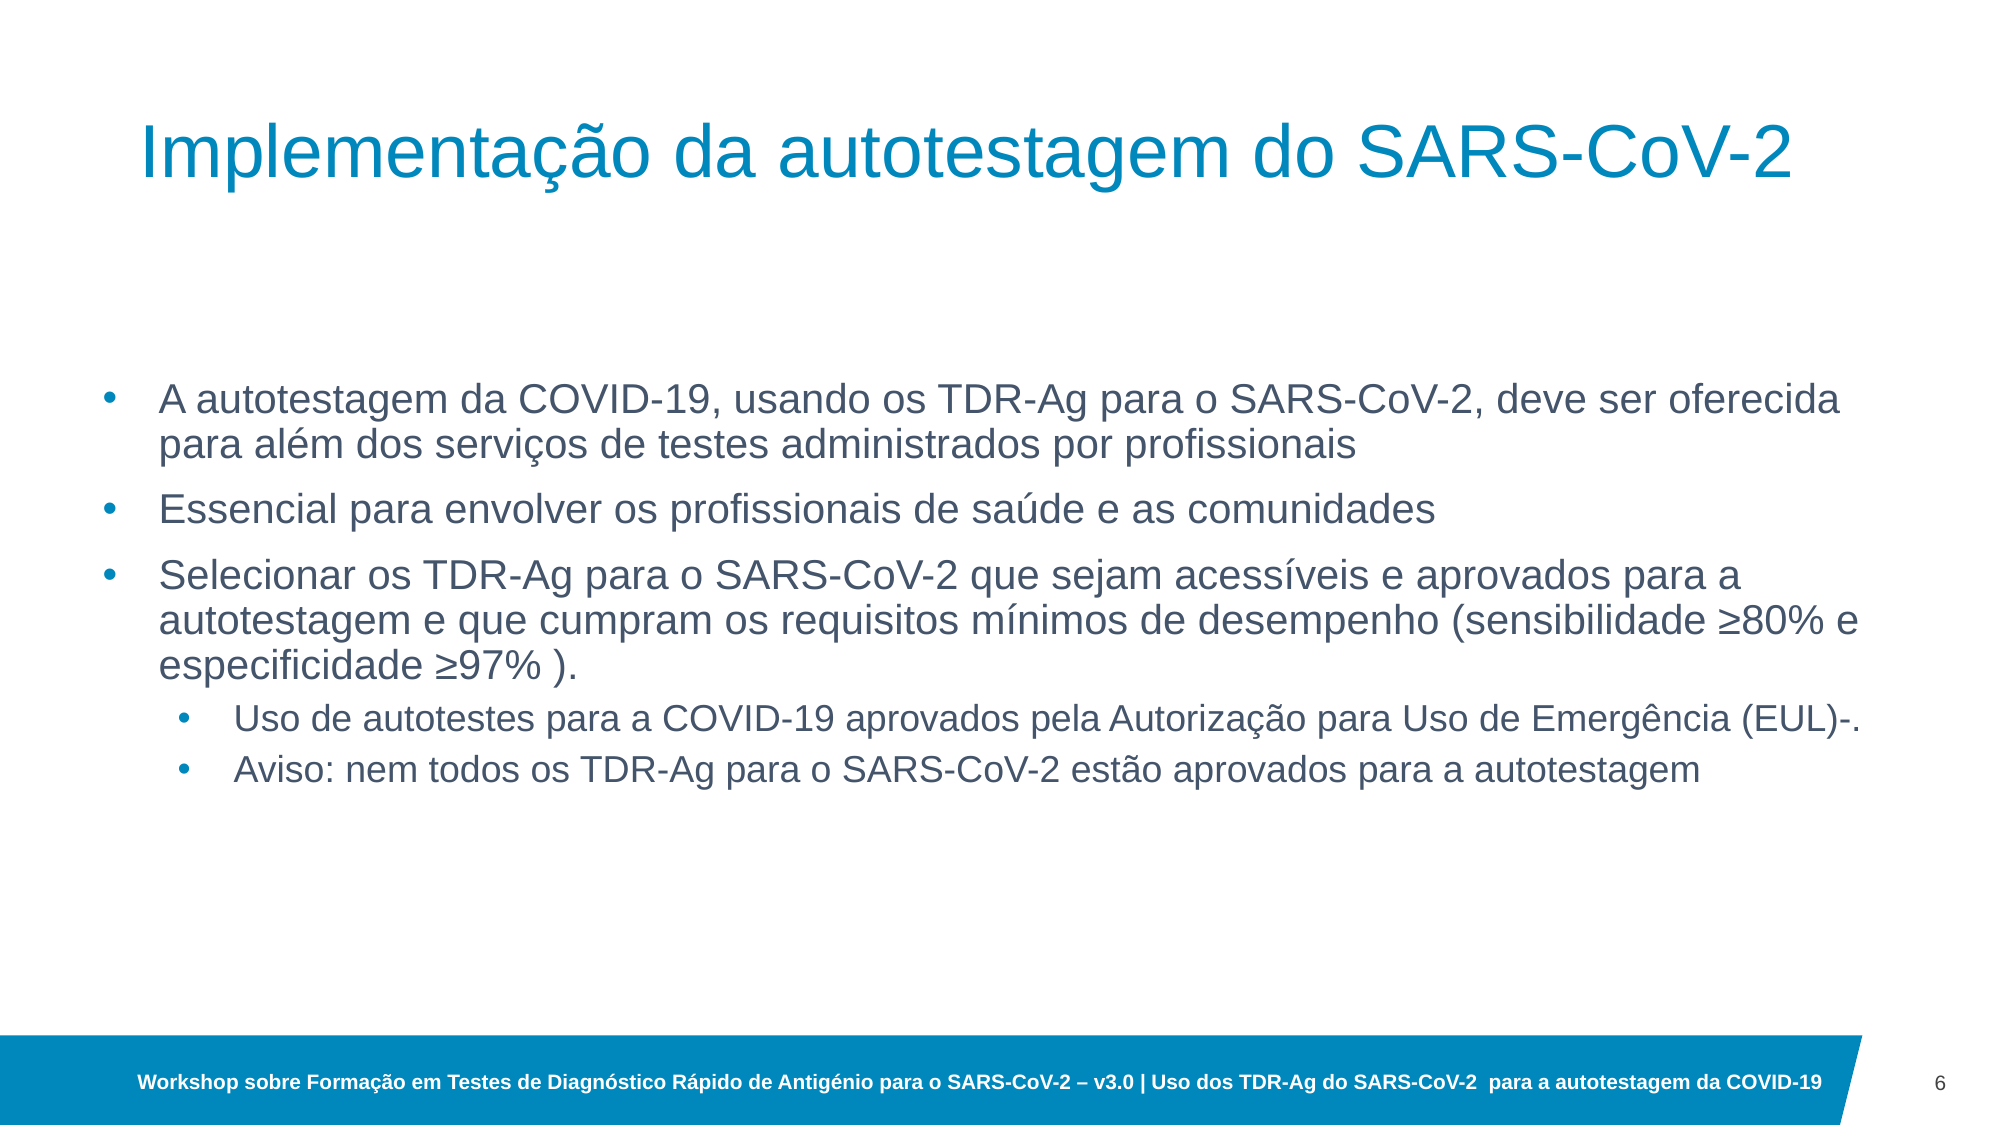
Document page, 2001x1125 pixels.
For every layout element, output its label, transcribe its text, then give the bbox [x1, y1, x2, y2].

slide_number 6 [1862, 1035, 1947, 1125]
title Implementação da autotestagem do SARS-CoV-2 [139, 39, 1865, 195]
list A autotestagem da COVID-19, usando os TDR-Ag para o SARS-CoV-2, deve ser oferecida para além dos serviços de testes administrados por profissionais Essencial para envolver os profissionais de saúde e as comunidades Selecionar os TDR-Ag para o SARS-CoV-2 que sejam acessíveis e aprovados para a autotestagem e que cumpram os requisitos mínimos de desempenho (sensibilidade ≥80% e especificidade ≥97% ). Uso de autotestes para a COVID-19 aprovados pela Autorização para Uso de Emergência (EUL)-. Aviso: nem todos os TDR-Ag para o SARS-CoV-2 estão aprovados para a autotestagem [87, 369, 1891, 755]
footer Workshop sobre Formação em Testes de Diagnóstico Rápido de Antigénio para o SARS-CoV-2 – v3.0 | Uso dos TDR-Ag do SARS-CoV-2 para a autotestagem da COVID-19 [137, 1039, 1836, 1122]
